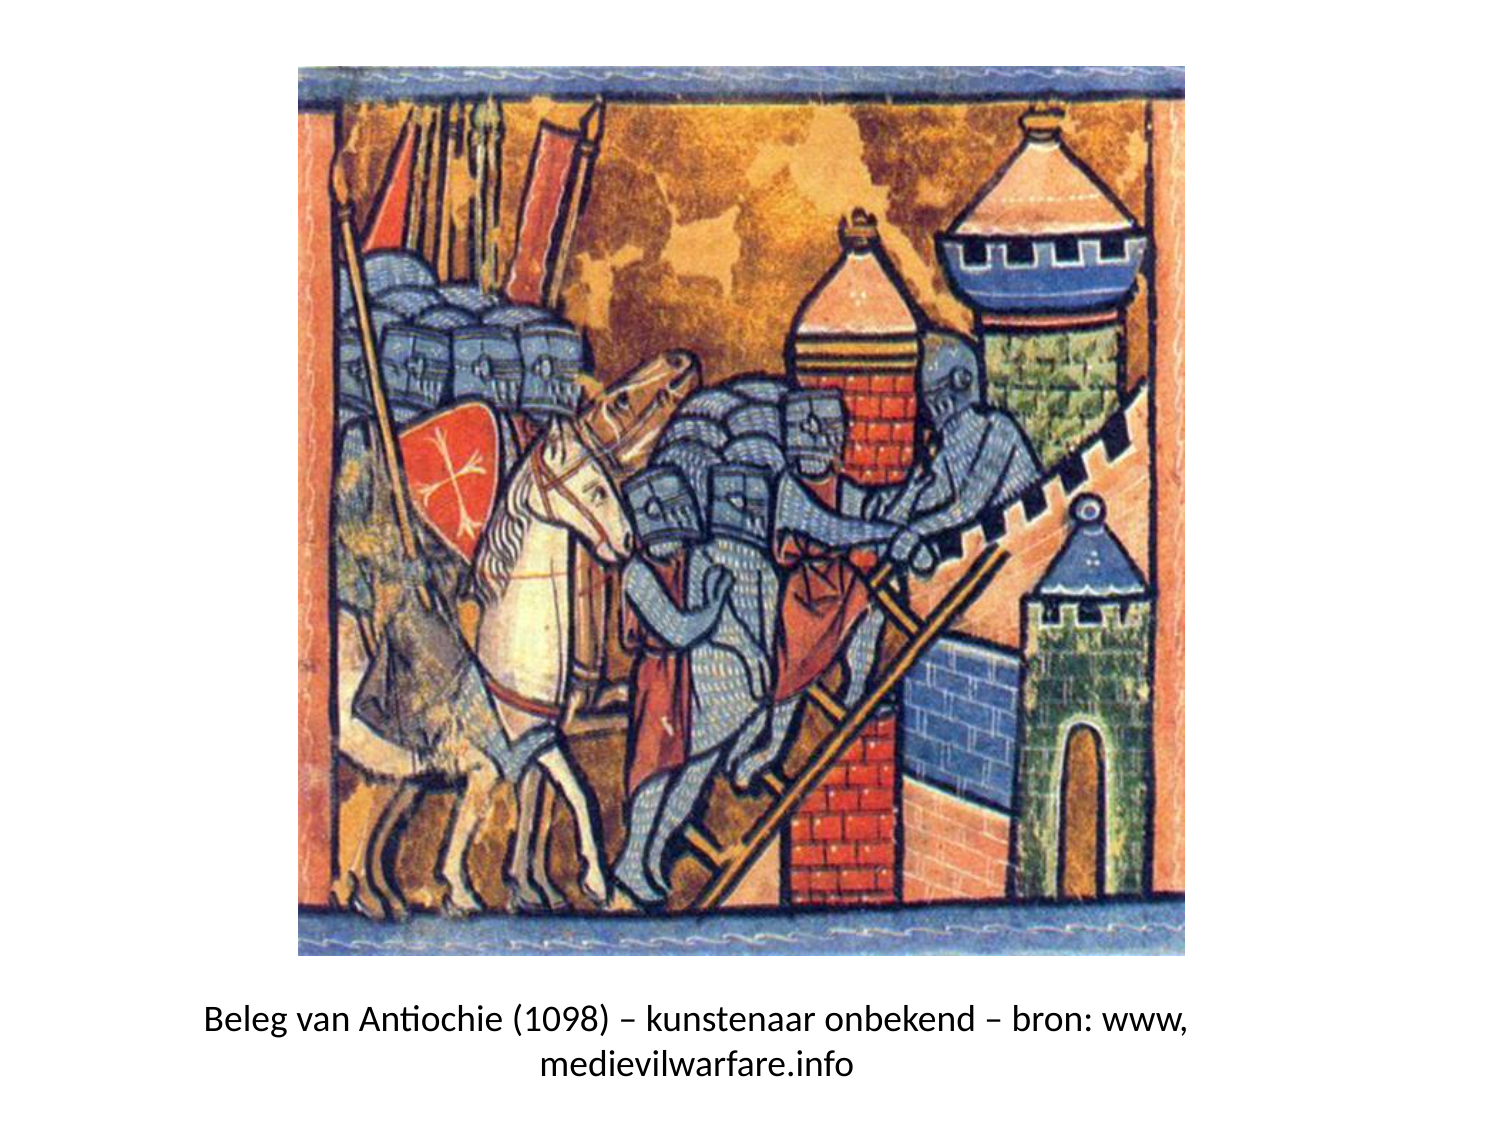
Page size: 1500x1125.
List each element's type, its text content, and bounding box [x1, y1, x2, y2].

text_box Beleg van Antiochie (1098) – kunstenaar onbekend – bron: www, medievilwarfare.info [147, 986, 1247, 1091]
picture [298, 66, 1185, 956]
